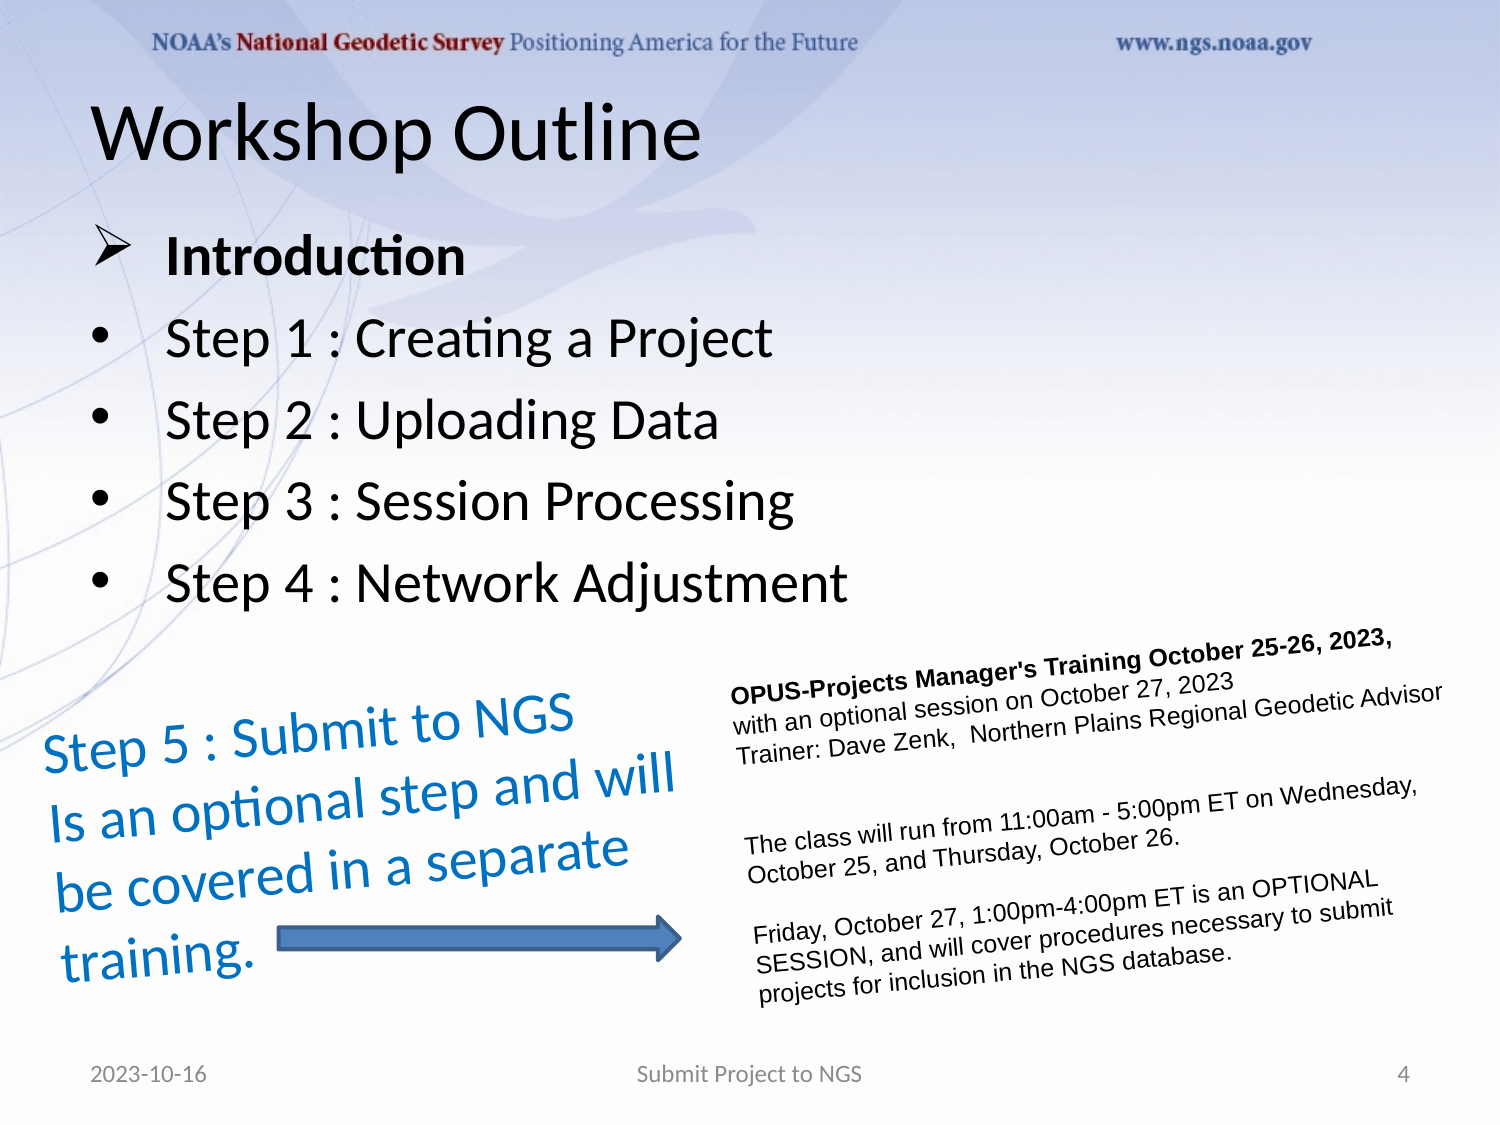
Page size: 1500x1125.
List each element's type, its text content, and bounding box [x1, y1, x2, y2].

footer Submit Project to NGS [512, 1042, 988, 1103]
title Workshop Outline [74, 74, 1426, 181]
slide_number 4 [1074, 1042, 1425, 1103]
picture [0, 0, 1500, 1125]
text_box Step 5 : Submit to NGS Is an optional step and will be covered in a separate training. [23, 652, 729, 1004]
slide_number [75, 1042, 425, 1103]
text_box OPUS-Projects Manager's Training October 25-26, 2023, with an optional session on October 27, 2023 Trainer: Dave Zenk, Northern Plains Regional Geodetic Advisor The class will run from 11:00am - 5:00pm ET on Wednesday, October 25, and Thursday, October 26. Friday, October 27, 1:00pm-4:00pm ET is an OPTIONAL SESSION, and will cover procedures necessary to submit projects for inclusion in the NGS database. [713, 604, 1493, 1018]
list Introduction Step 1 : Creating a Project Step 2 : Uploading Data Step 3 : Session Processing Step 4 : Network Adjustment [74, 209, 1500, 1021]
text_box [276, 914, 682, 963]
